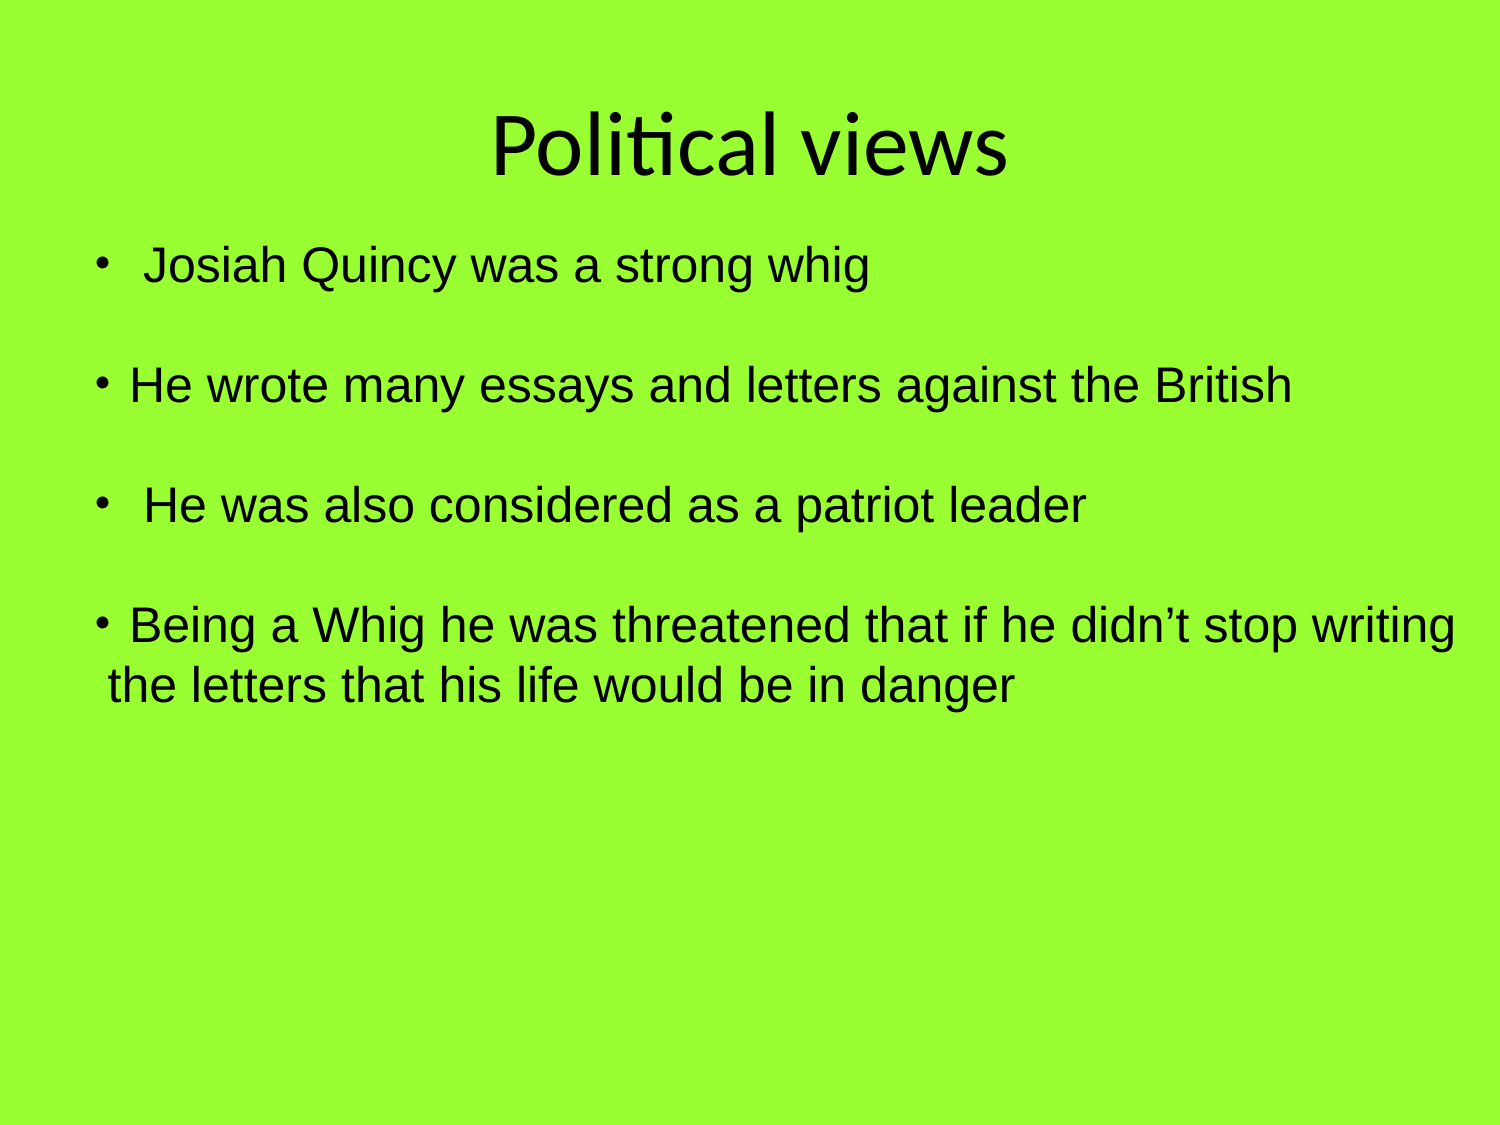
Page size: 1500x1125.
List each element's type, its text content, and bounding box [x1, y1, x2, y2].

text_box Josiah Quincy was a strong whig He wrote many essays and letters against the British He was also considered as a patriot leader Being a Whig he was threatened that if he didn’t stop writing the letters that his life would be in danger [79, 224, 1473, 720]
title Political views [74, 44, 1426, 233]
